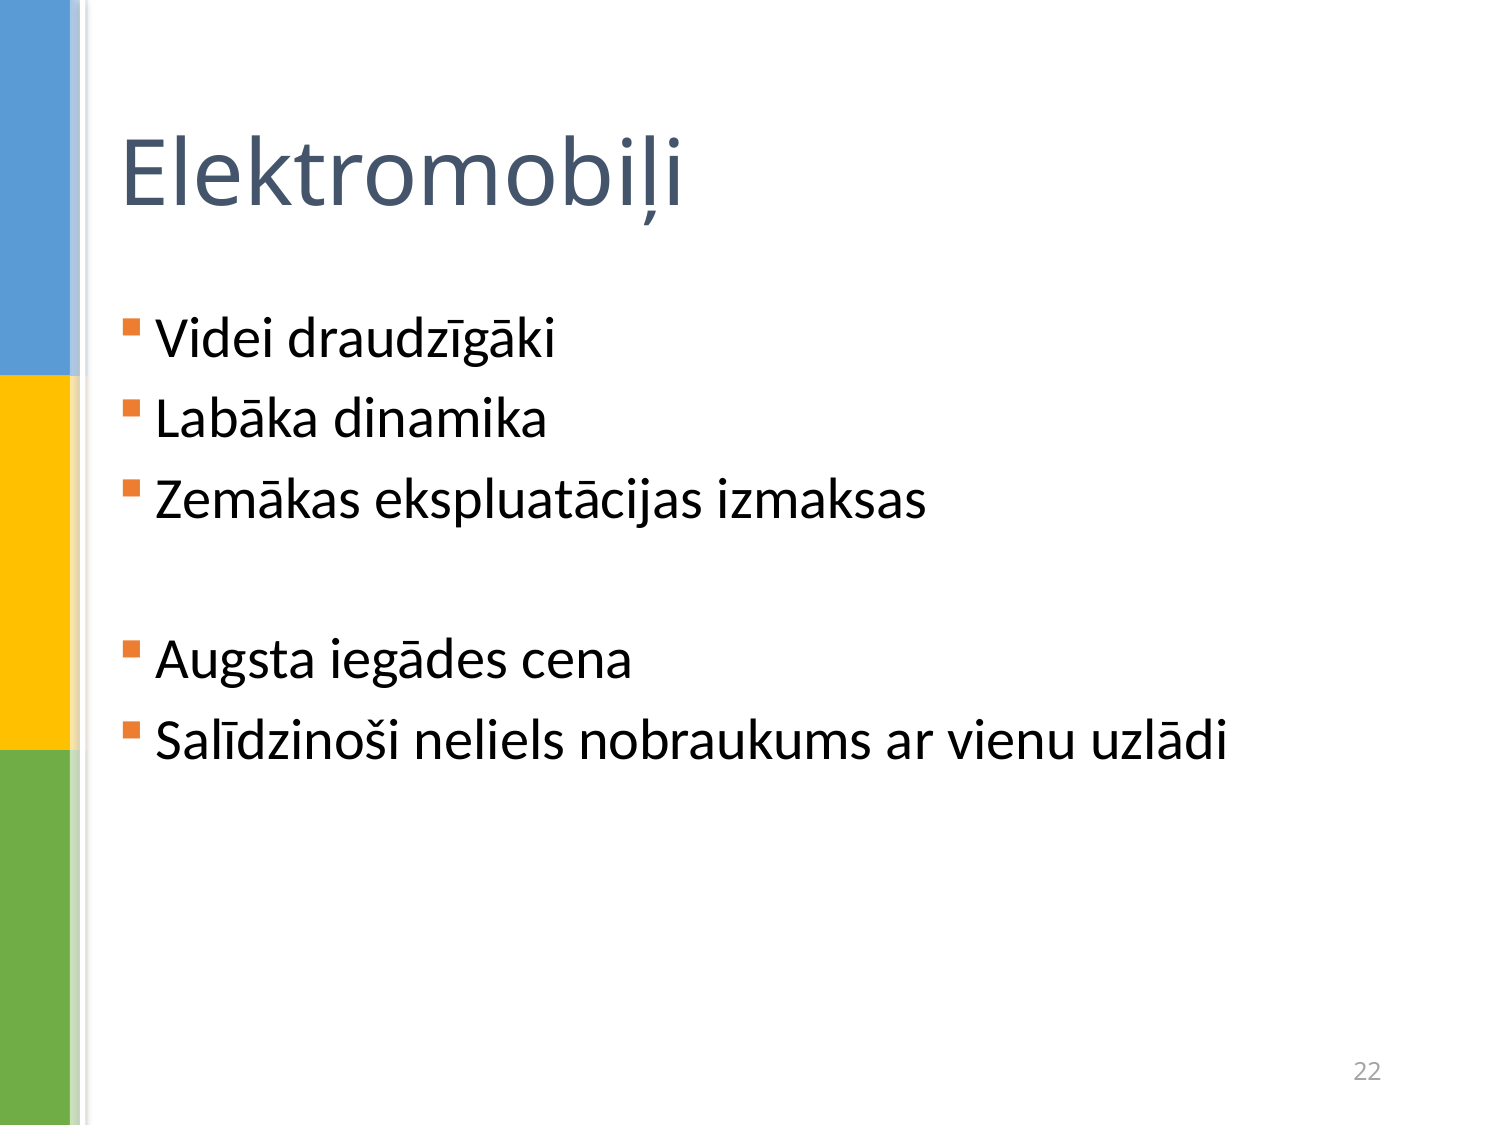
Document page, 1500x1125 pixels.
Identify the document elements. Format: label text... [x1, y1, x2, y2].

title Elektromobiļi [103, 59, 1397, 278]
list Videi draudzīgāki Labāka dinamika Zemākas ekspluatācijas izmaksas Augsta iegādes cena Salīdzinoši neliels nobraukums ar vienu uzlādi [103, 299, 1397, 1014]
slide_number 22 [993, 1042, 1397, 1103]
